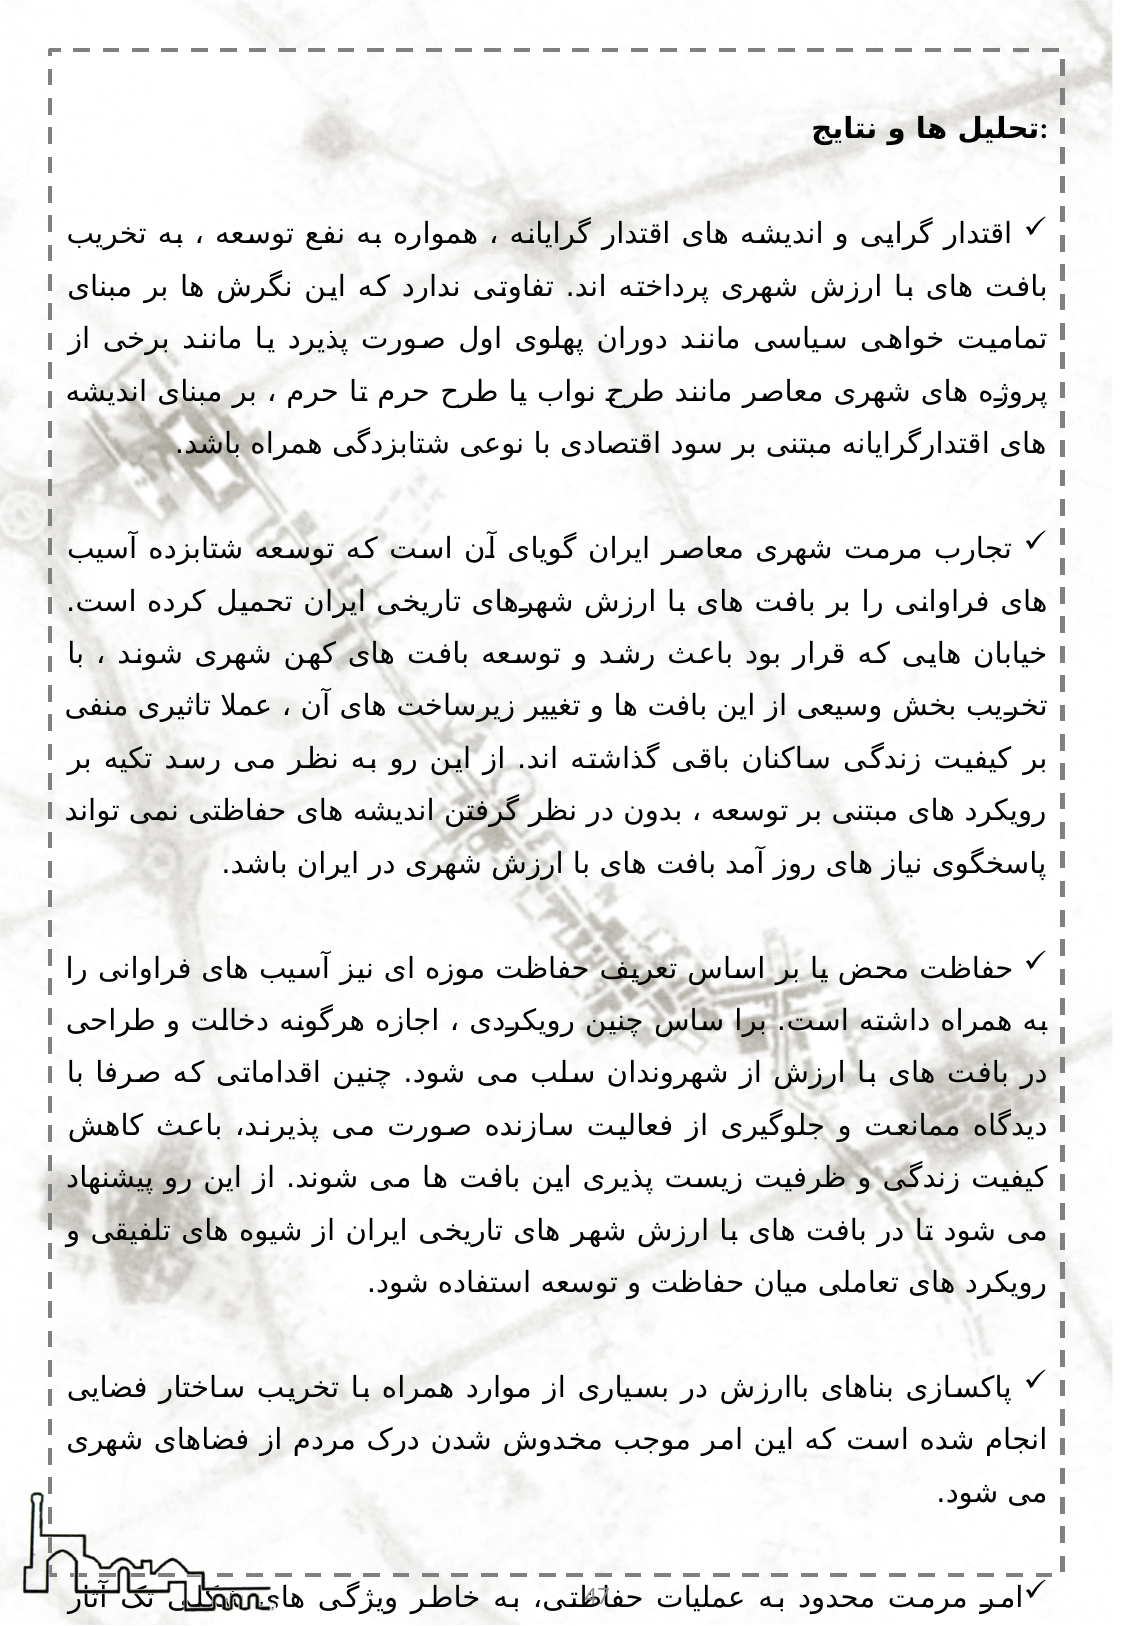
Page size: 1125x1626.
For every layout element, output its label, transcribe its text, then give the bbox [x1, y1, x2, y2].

text_box تحلیل ها و نتایج: اقتدار گرایی و اندیشه های اقتدار گرایانه ، همواره به نفع توسعه ، به تخریب بافت های با ارزش شهری پرداخته اند. تفاوتی ندارد که این نگرش ها بر مبنای تمامیت خواهی سیاسی مانند دوران پهلوی اول صورت پذیرد یا مانند برخی از پروژه های شهری معاصر مانند طرح نواب یا طرح حرم تا حرم ، بر مبنای اندیشه های اقتدارگرایانه مبتنی بر سود اقتصادی با نوعی شتابزدگی همراه باشد. تجارب مرمت شهری معاصر ایران گویای آن است که توسعه شتابزده آسیب های فراوانی را بر بافت های با ارزش شهرهای تاریخی ایران تحمیل کرده است. خیابان هایی که قرار بود باعث رشد و توسعه بافت های کهن شهری شوند ، با تخریب بخش وسیعی از این بافت ها و تغییر زیرساخت های آن ، عملا تاثیری منفی بر کیفیت زندگی ساکنان باقی گذاشته اند. از این رو به نظر می رسد تکیه بر رویکرد های مبتنی بر توسعه ، بدون در نظر گرفتن اندیشه های حفاظتی نمی تواند پاسخگوی نیاز های روز آمد بافت های با ارزش شهری در ایران باشد. حفاظت محض یا بر اساس تعریف حفاظت موزه ای نیز آسیب های فراوانی را به همراه داشته است. برا ساس چنین رویکردی ، اجازه هرگونه دخالت و طراحی در بافت های با ارزش از شهروندان سلب می شود. چنین اقداماتی که صرفا با دیدگاه ممانعت و جلوگیری از فعالیت سازنده صورت می پذیرند، باعث کاهش کیفیت زندگی و ظرفیت زیست پذیری این بافت ها می شوند. از این رو پیشنهاد می شود تا در بافت های با ارزش شهر های تاریخی ایران از شیوه های تلفیقی و رویکرد های تعاملی میان حفاظت و توسعه استفاده شود. پاکسازی بناهای باارزش در بسیاری از موارد همراه با تخریب ساختار فضایی انجام شده است که این امر موجب مخدوش شدن درک مردم از فضاهای شهری می شود. امر مرمت محدود به عملیات حفاظتی، به خاطر ویژگی های شکلی تک آثار معماری یا تک محیط ها نیست، بلکه حفاظت ویژگی های کل ساز و کار شهری را نیز در بر می گیرد. استفاده از سیاست های تملک، تجمیع و نوسازی شهری در سطح وسیع نیز منجر به ناکارآمدی طرح می شود.طرح هایی مانند طرح نوسازی بافت اطراف حرم در مشهد نمونه هایی از این قبیل هستند [48, 48, 1065, 254]
picture [13, 1419, 276, 1625]
text_box تحلیل ها و نتایج: اقتدار گرایی و اندیشه های اقتدار گرایانه ، همواره به نفع توسعه ، به تخریب بافت های با ارزش شهری پرداخته اند. تفاوتی ندارد که این نگرش ها بر مبنای تمامیت خواهی سیاسی مانند دوران پهلوی اول صورت پذیرد یا مانند برخی از پروژه های شهری معاصر مانند طرح نواب یا طرح حرم تا حرم ، بر مبنای اندیشه های اقتدارگرایانه مبتنی بر سود اقتصادی با نوعی شتابزدگی همراه باشد. تجارب مرمت شهری معاصر ایران گویای آن است که توسعه شتابزده آسیب های فراوانی را بر بافت های با ارزش شهرهای تاریخی ایران تحمیل کرده است. خیابان هایی که قرار بود باعث رشد و توسعه بافت های کهن شهری شوند ، با تخریب بخش وسیعی از این بافت ها و تغییر زیرساخت های آن ، عملا تاثیری منفی بر کیفیت زندگی ساکنان باقی گذاشته اند. از این رو به نظر می رسد تکیه بر رویکرد های مبتنی بر توسعه ، بدون در نظر گرفتن اندیشه های حفاظتی نمی تواند پاسخگوی نیاز های روز آمد بافت های با ارزش شهری در ایران باشد. حفاظت محض یا بر اساس تعریف حفاظت موزه ای نیز آسیب های فراوانی را به همراه داشته است. برا ساس چنین رویکردی ، اجازه هرگونه دخالت و طراحی در بافت های با ارزش از شهروندان سلب می شود. چنین اقداماتی که صرفا با دیدگاه ممانعت و جلوگیری از فعالیت سازنده صورت می پذیرند، باعث کاهش کیفیت زندگی و ظرفیت زیست پذیری این بافت ها می شوند. از این رو پیشنهاد می شود تا در بافت های با ارزش شهر های تاریخی ایران از شیوه های تلفیقی و رویکرد های تعاملی میان حفاظت و توسعه استفاده شود. پاکسازی بناهای باارزش در بسیاری از موارد همراه با تخریب ساختار فضایی انجام شده است که این امر موجب مخدوش شدن درک مردم از فضاهای شهری می شود. امر مرمت محدود به عملیات حفاظتی، به خاطر ویژگی های شکلی تک آثار معماری یا تک محیط ها نیست، بلکه حفاظت ویژگی های کل ساز و کار شهری را نیز در بر می گیرد. استفاده از سیاست های تملک، تجمیع و نوسازی شهری در سطح وسیع نیز منجر به ناکارآمدی طرح می شود.طرح هایی مانند طرح نوسازی بافت اطراف حرم در مشهد نمونه هایی از این قبیل هستند [48, 1378, 1065, 1577]
text_box 47 [362, 1550, 625, 1625]
picture [0, 255, 1125, 1369]
